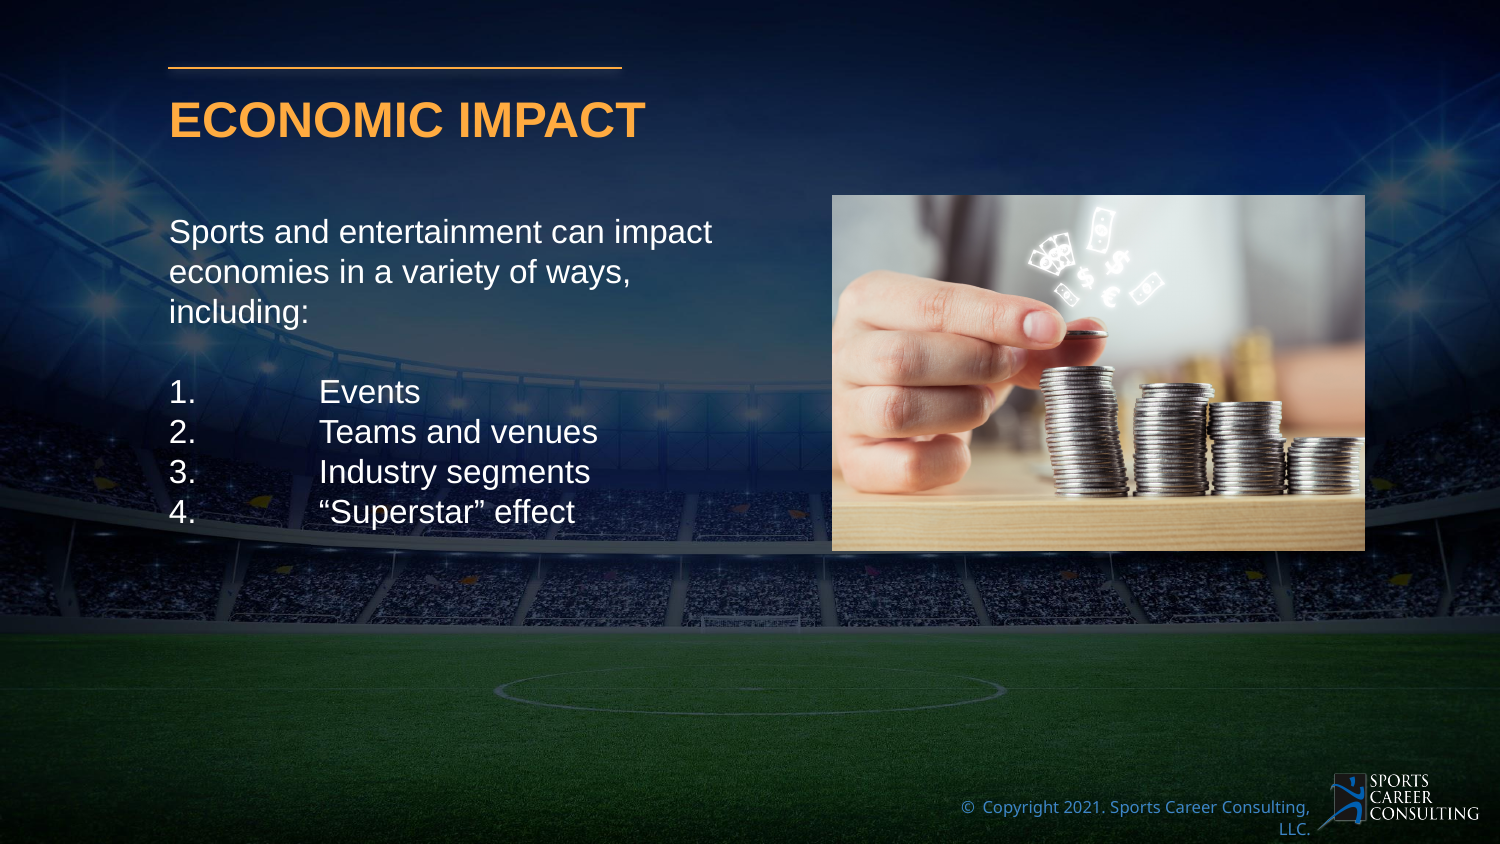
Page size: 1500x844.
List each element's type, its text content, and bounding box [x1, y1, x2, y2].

text_box © Copyright 2021. Sports Career Consulting, LLC. [914, 769, 1326, 844]
list Sports and entertainment can impact economies in a variety of ways, including: 1. Events 2. Teams and venues 3. Industry segments 4. “Superstar” effect [153, 195, 773, 649]
picture [0, 0, 1500, 844]
title ECONOMIC IMPACT [153, 72, 914, 165]
